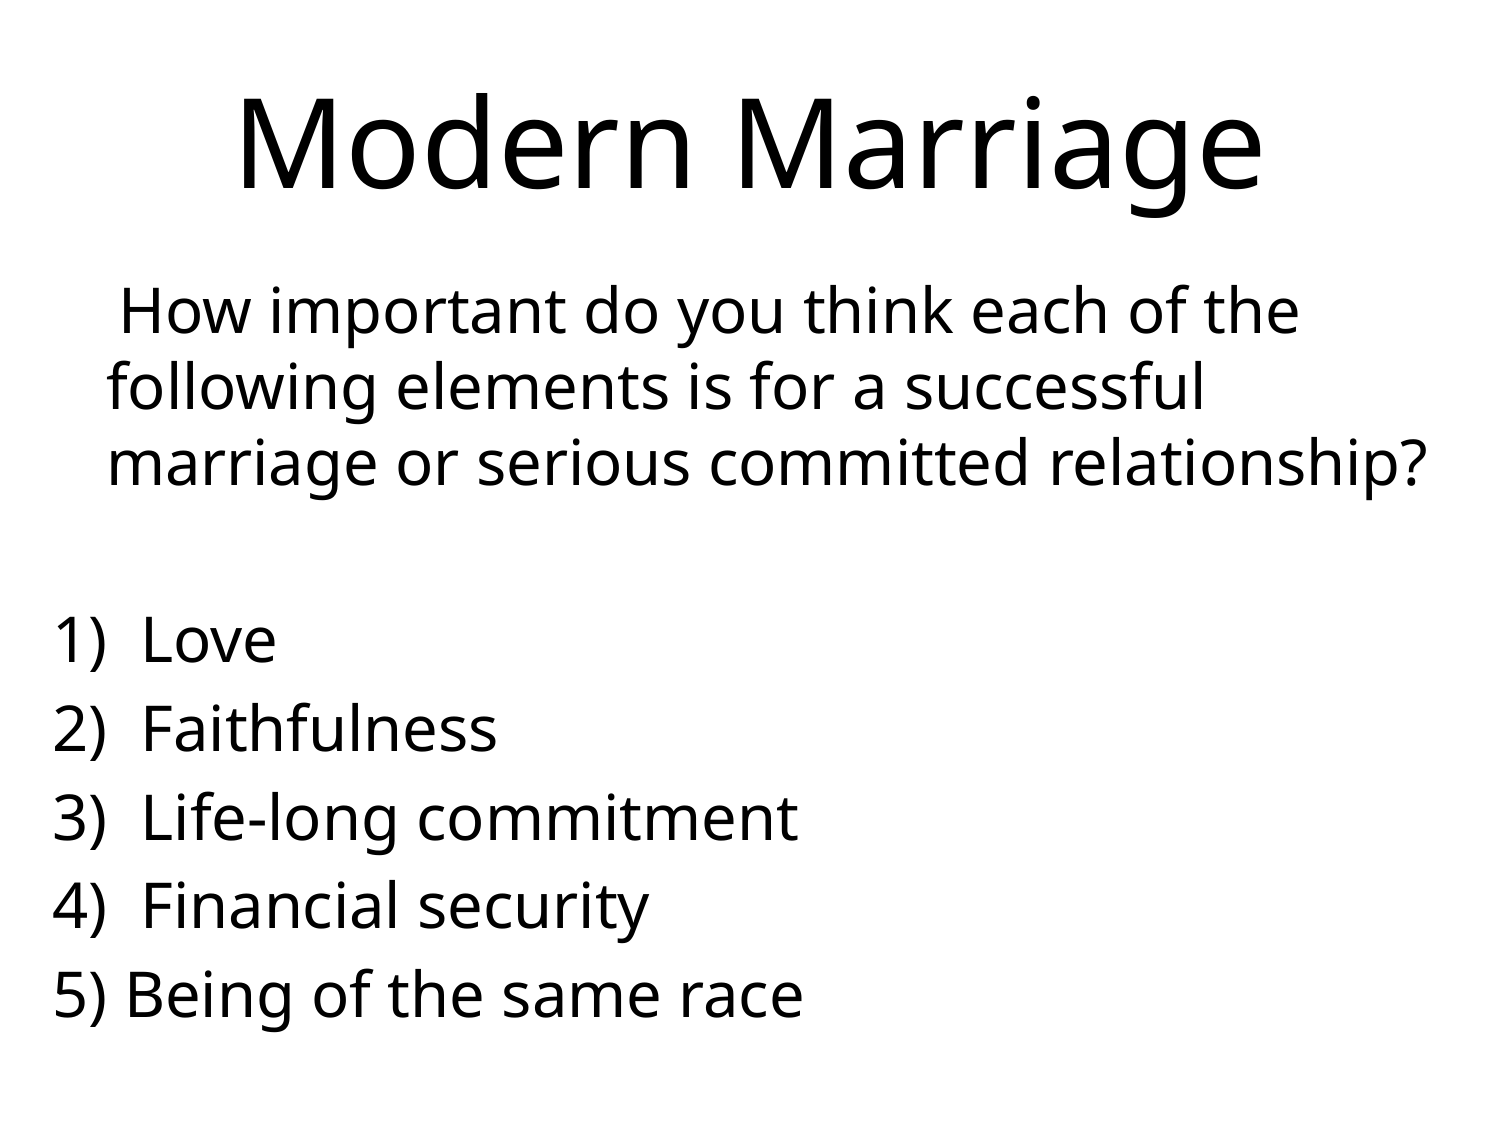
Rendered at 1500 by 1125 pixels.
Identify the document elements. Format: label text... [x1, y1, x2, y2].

list How important do you think each of the following elements is for a successful marriage or serious committed relationship? 1) Love 2) Faithfulness 3) Life-long commitment 4) Financial security 5) Being of the same race [37, 262, 1475, 1088]
title Modern Marriage [75, 45, 1425, 233]
